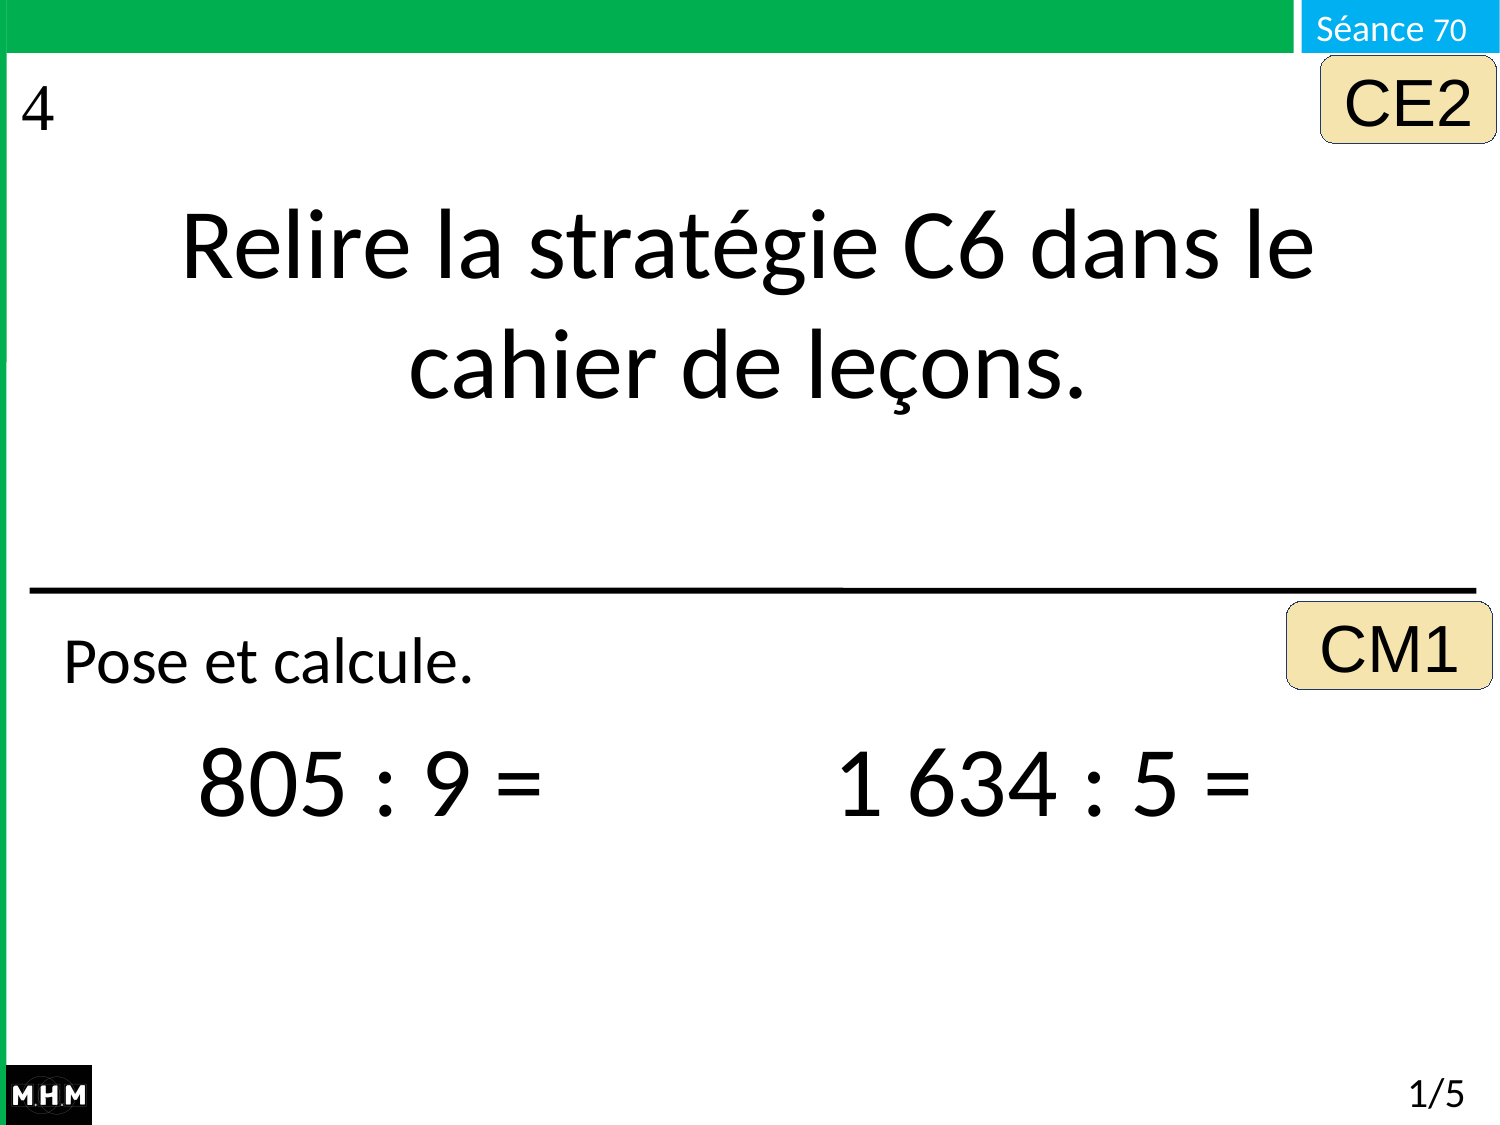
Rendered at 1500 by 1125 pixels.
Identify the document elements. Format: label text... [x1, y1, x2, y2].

text_box 805 : 9 = [96, 708, 668, 844]
list 1/5 [1373, 1064, 1500, 1125]
picture [6, 1065, 92, 1125]
text_box CM1 [1286, 601, 1493, 690]
text_box CE2 [1320, 55, 1497, 144]
text_box Relire la stratégie C6 dans le cahier de leçons. [101, 170, 1397, 426]
text_box 1 634 : 5 = [768, 708, 1340, 844]
text_box Pose et calcule. [48, 619, 620, 706]
